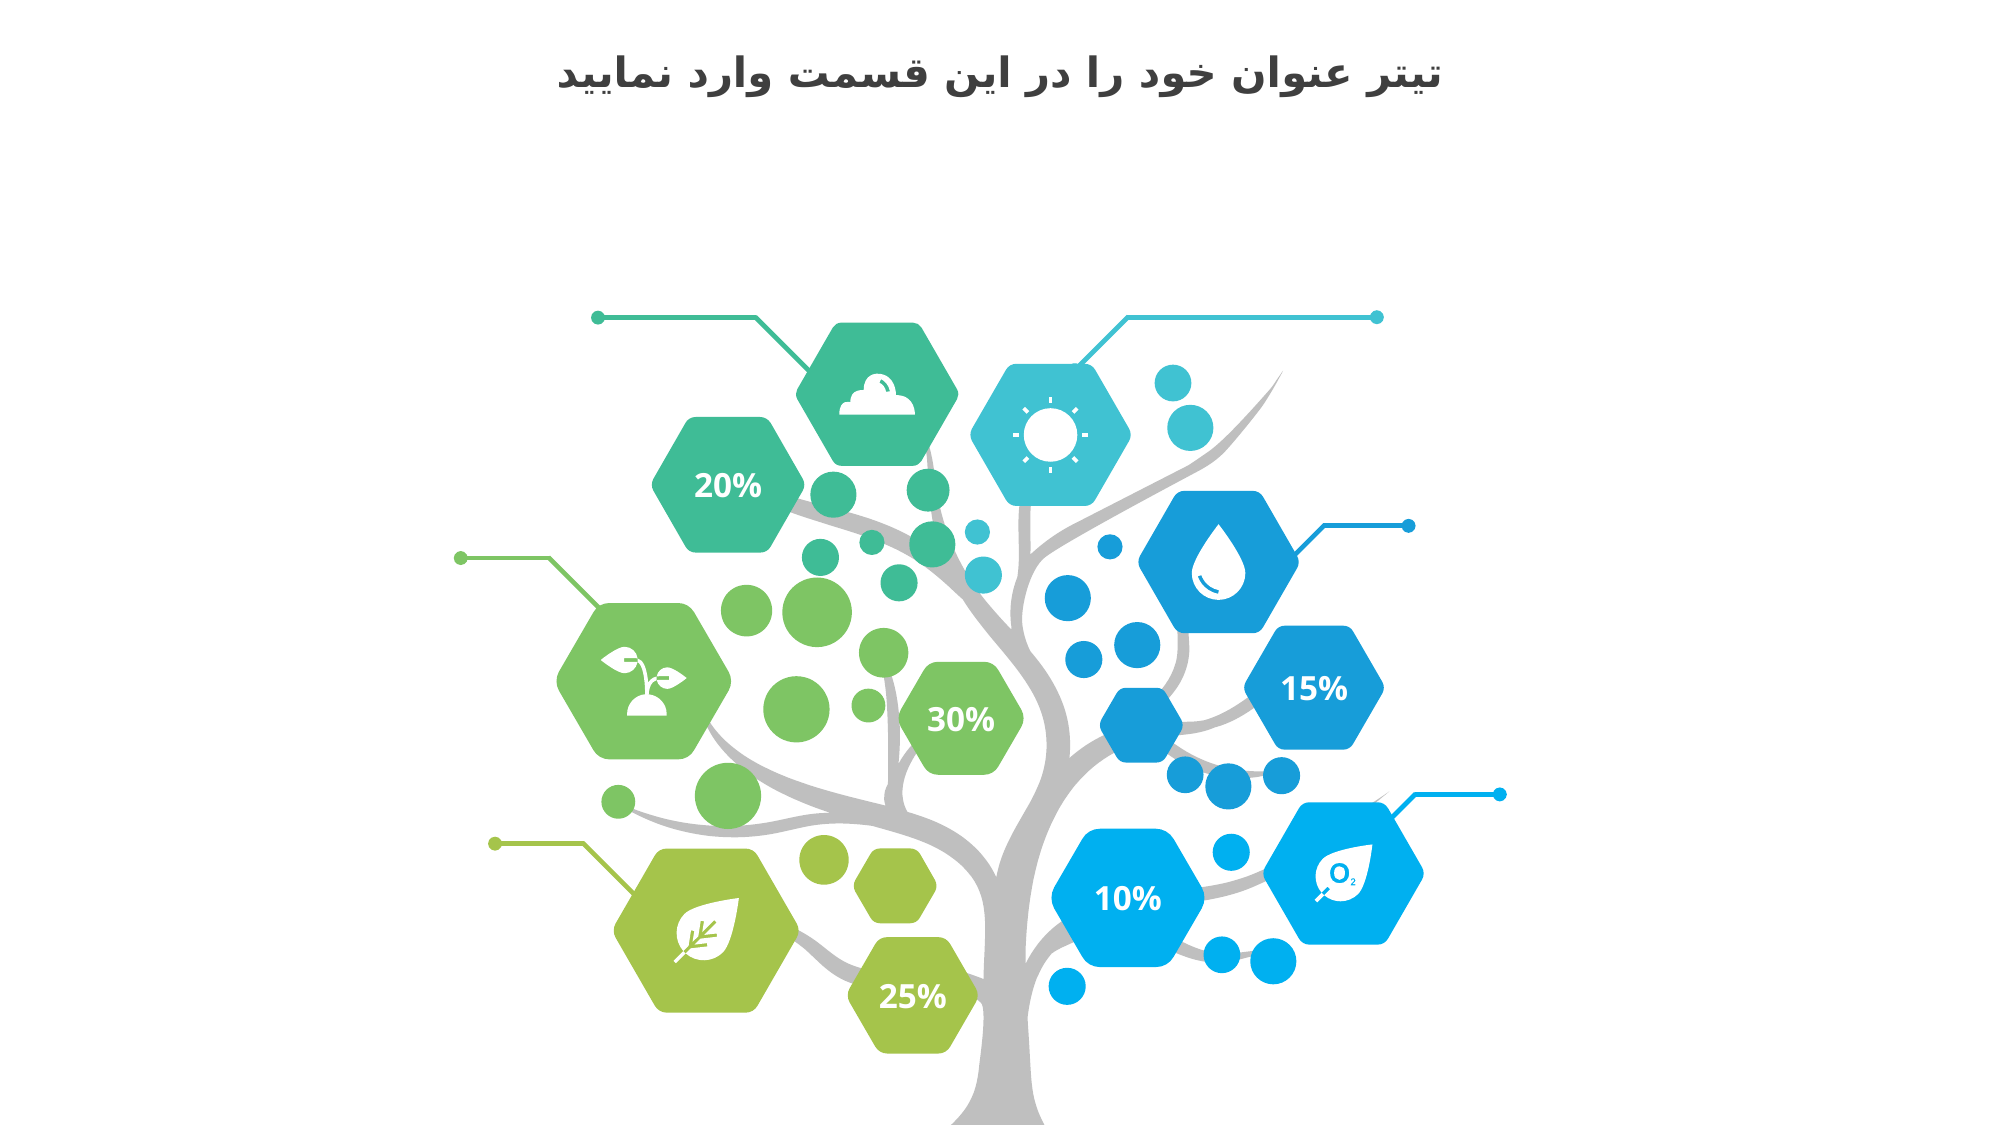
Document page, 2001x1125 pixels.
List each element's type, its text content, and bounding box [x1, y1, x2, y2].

text_box [880, 564, 918, 602]
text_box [1285, 524, 1409, 564]
text_box [632, 371, 1283, 1125]
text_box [1376, 793, 1500, 833]
text_box [858, 627, 909, 678]
text_box [763, 676, 830, 743]
text_box [1203, 936, 1241, 974]
text_box [1244, 625, 1384, 750]
text_box 10% [1079, 870, 1177, 925]
text_box [1051, 828, 1205, 968]
text_box [556, 603, 732, 760]
text_box [810, 471, 857, 518]
text_box [613, 848, 799, 1013]
text_box [859, 529, 885, 555]
text_box [801, 538, 839, 576]
text_box [799, 835, 849, 885]
text_box 25% [864, 967, 962, 1023]
text_box [1263, 757, 1301, 795]
text_box [1044, 575, 1091, 622]
text_box [964, 519, 991, 545]
text_box تیتر عنوان خود را در این قسمت وارد نمایید [0, 13, 2000, 104]
text_box [1205, 763, 1252, 810]
text_box [909, 521, 956, 568]
text_box 30% [912, 690, 1010, 746]
text_box [1263, 802, 1424, 945]
text_box 15% [1265, 659, 1363, 715]
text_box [597, 316, 817, 379]
text_box [906, 468, 950, 512]
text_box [460, 557, 610, 619]
text_box [847, 937, 978, 1054]
text_box [720, 584, 773, 637]
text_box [673, 897, 739, 964]
text_box [964, 556, 1002, 594]
text_box [1065, 640, 1103, 679]
text_box [1099, 687, 1183, 763]
text_box [796, 322, 959, 466]
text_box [1074, 316, 1377, 371]
text_box [898, 661, 1024, 775]
text_box [853, 848, 937, 924]
text_box [1114, 622, 1161, 669]
text_box [694, 762, 762, 830]
text_box [1212, 833, 1250, 871]
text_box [495, 842, 645, 905]
text_box [782, 577, 852, 648]
text_box [651, 416, 805, 553]
text_box [1138, 490, 1299, 634]
text_box [1097, 534, 1123, 560]
text_box [1167, 404, 1214, 451]
text_box [1166, 756, 1204, 794]
text_box [839, 373, 915, 415]
text_box [851, 688, 886, 723]
text_box [970, 363, 1131, 506]
text_box [601, 784, 636, 819]
text_box 20% [679, 457, 777, 512]
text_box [600, 646, 687, 716]
text_box [1048, 967, 1086, 1005]
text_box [1012, 397, 1089, 473]
text_box [1154, 371, 1192, 402]
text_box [1314, 844, 1373, 903]
text_box [1250, 938, 1297, 985]
text_box [1191, 524, 1246, 600]
